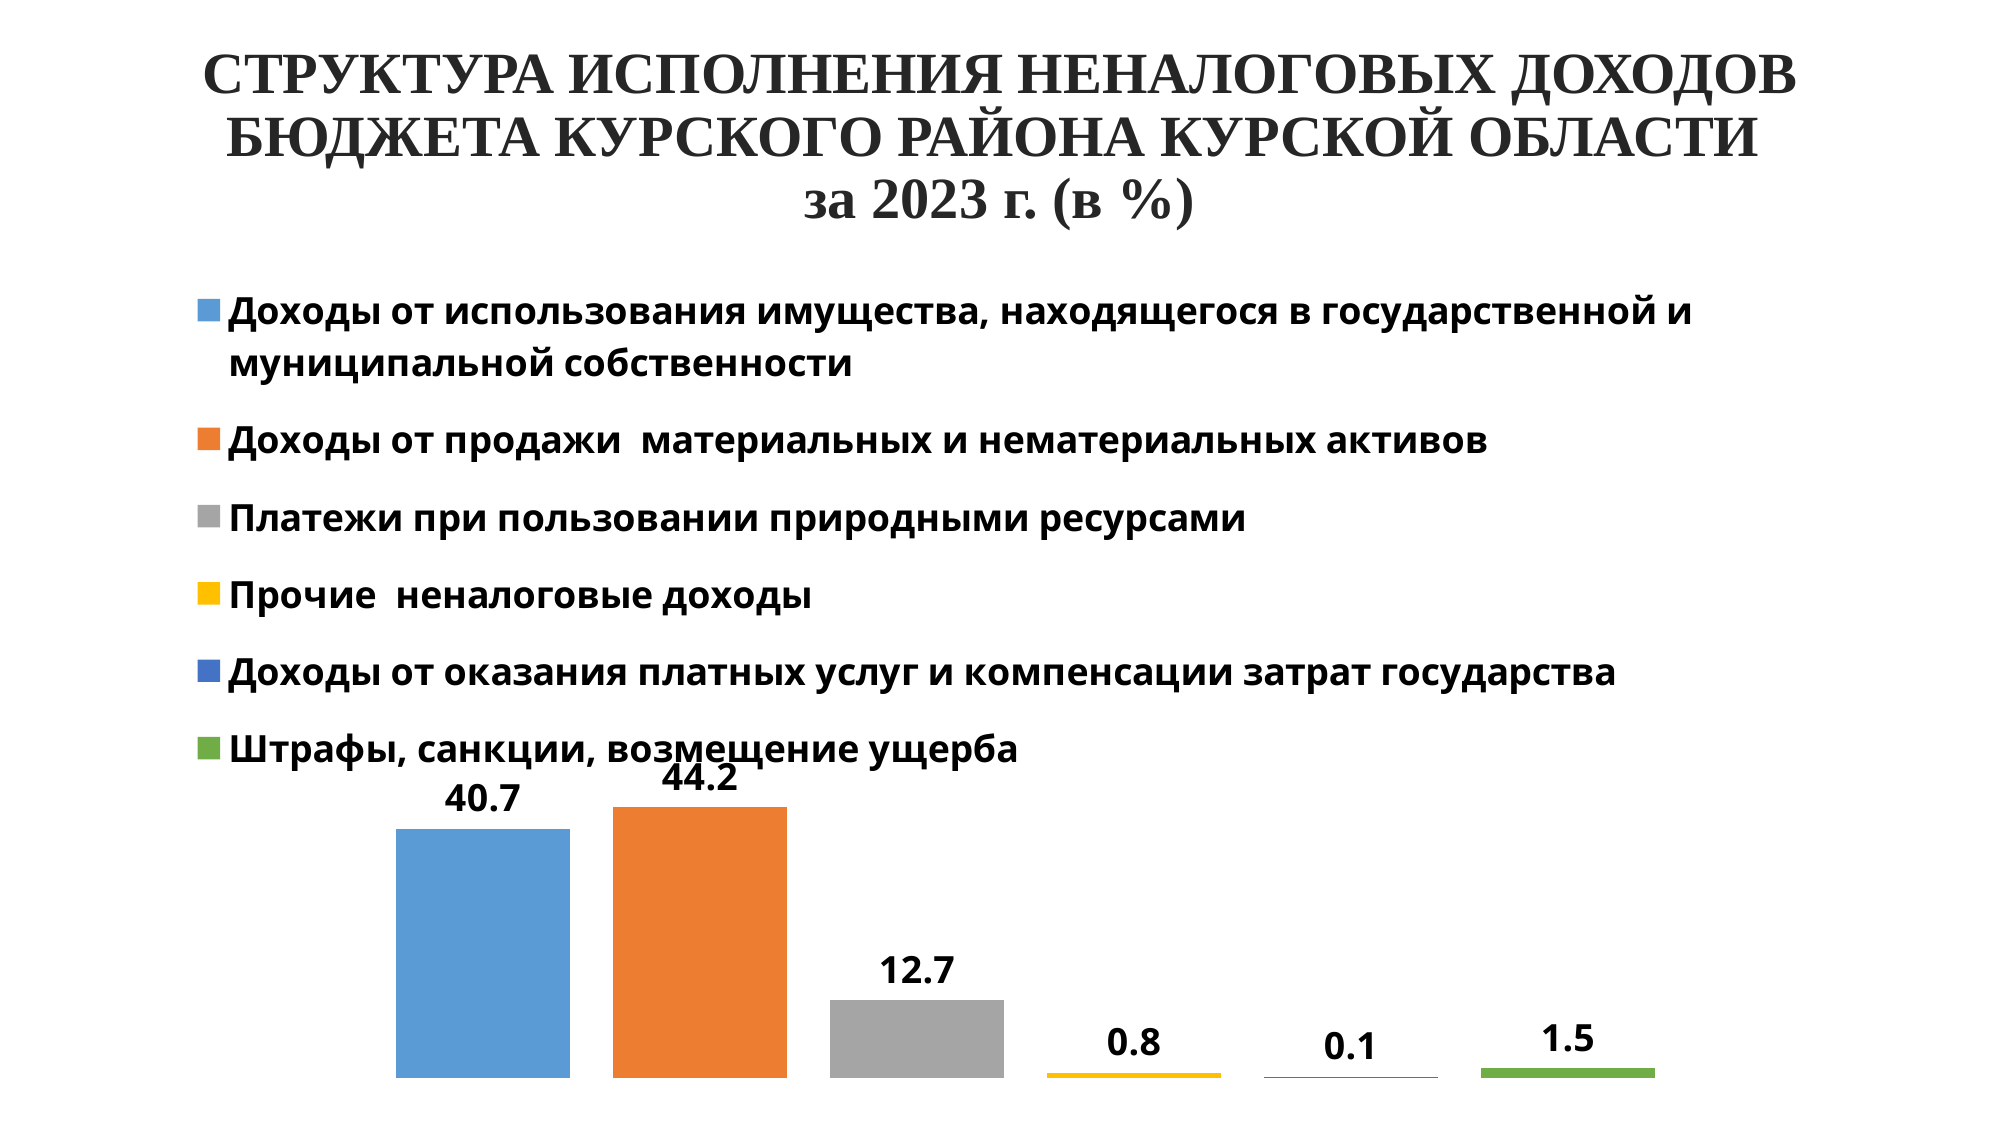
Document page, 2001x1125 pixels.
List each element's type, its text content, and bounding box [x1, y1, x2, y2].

title СТРУКТУРА ИСПОЛНЕНИЯ НЕНАЛОГОВЫХ ДОХОДОВ БЮДЖЕТА КУРСКОГО РАЙОНА КУРСКОЙ ОБЛАСТИ за 2023 г. (в %) [137, 28, 1863, 245]
chart [137, 245, 1887, 1102]
